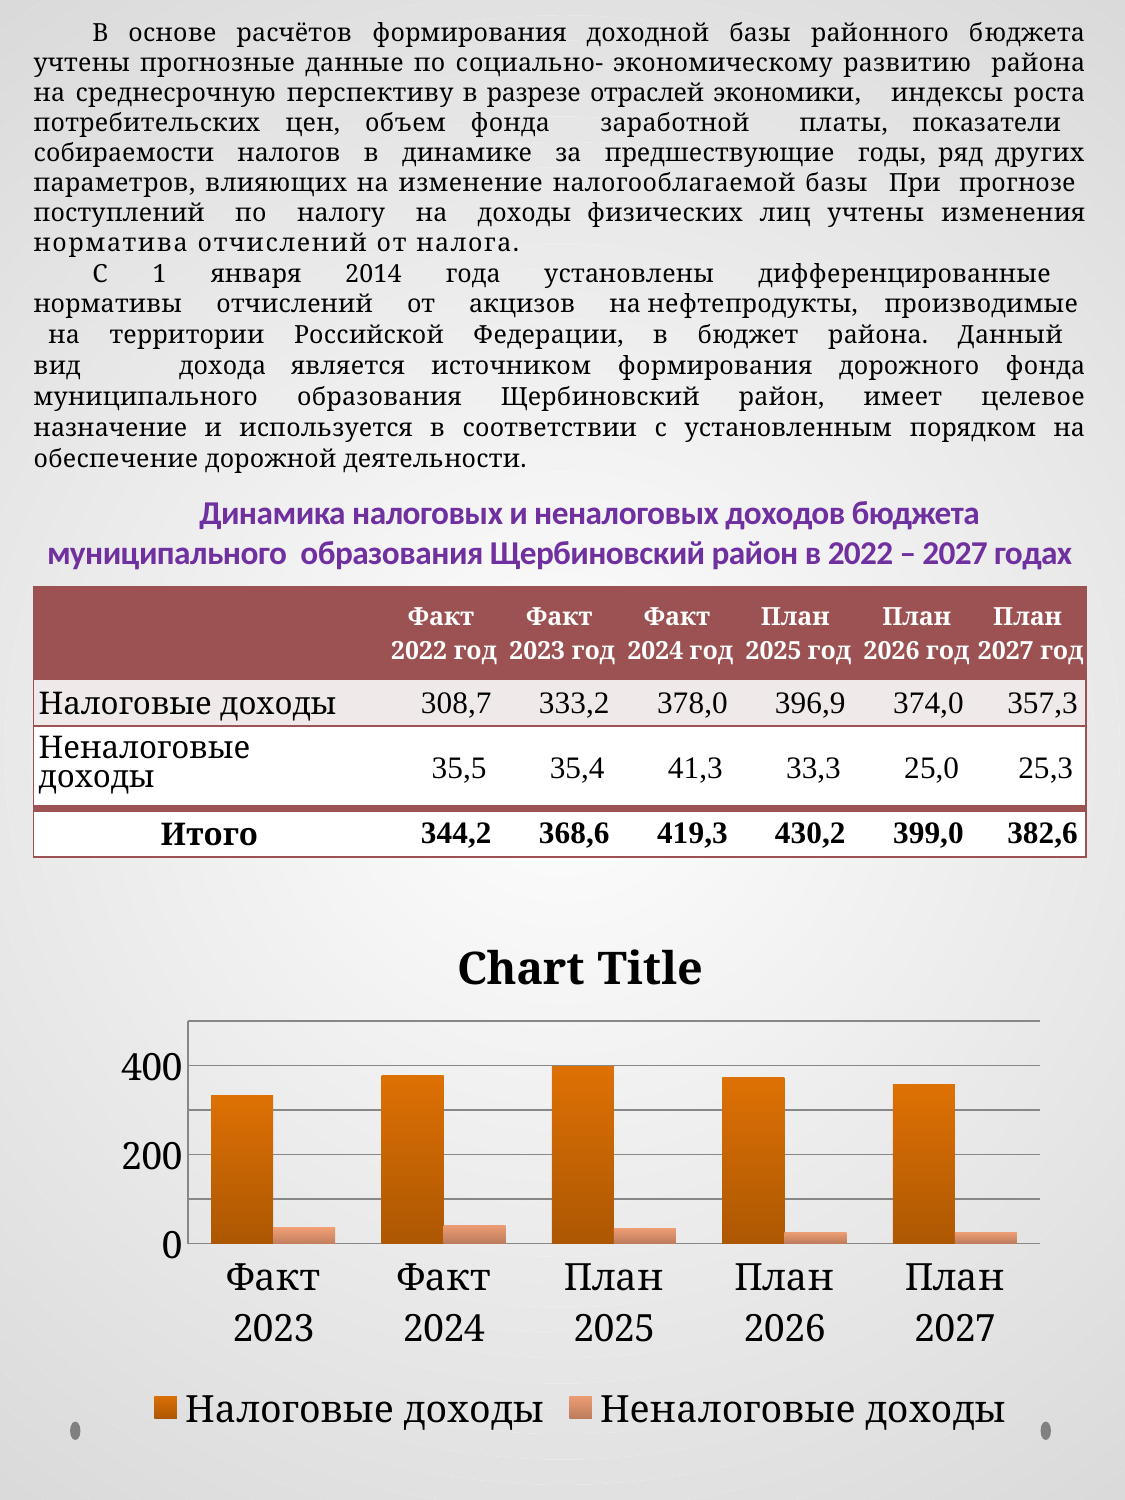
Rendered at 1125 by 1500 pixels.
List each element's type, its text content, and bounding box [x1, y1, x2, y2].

table_cell 35,5 [385, 727, 503, 805]
table_cell 35,4 [503, 727, 621, 805]
table_header Факт 2023 год [503, 588, 621, 678]
table_cell Итого [34, 812, 385, 856]
table_cell 344,2 [385, 812, 503, 856]
table_header План 2027 год [976, 588, 1085, 678]
table_header План 2025 год [740, 588, 858, 678]
table_cell 368,6 [503, 812, 621, 856]
chart [101, 903, 1060, 1442]
table_cell 357,3 [976, 680, 1085, 725]
table_cell 378,0 [621, 680, 740, 725]
table_cell 419,3 [621, 812, 740, 856]
table_header Факт 2024 год [621, 588, 740, 678]
table_cell 374,0 [858, 680, 976, 725]
table_header Факт 2022 год [385, 588, 503, 678]
table_cell 25,0 [858, 727, 976, 805]
table_header План 2026 год [858, 588, 976, 678]
table_cell 33,3 [740, 727, 858, 805]
table_header [34, 588, 385, 678]
table_cell 41,3 [621, 727, 740, 805]
table_cell 333,2 [503, 680, 621, 725]
table_cell 25,3 [976, 727, 1085, 805]
text_box В основе расчётов формирования доходной базы районного бюджета учтены прогнозные данные по социально- экономическому развитию района на среднесрочную перспективу в разрезе отраслей экономики, индексы роста потребительских цен, объем фонда заработной платы, показатели собираемости налогов в динамике за предшествующие годы, ряд других параметров, влияющих на изменение налогооблагаемой базы При прогнозе поступлений по налогу на доходы физических лиц учтены изменения норматива отчислений от налога. С 1 января 2014 года установлены дифференцированные нормативы отчислений от акцизов на нефтепродукты, производимые на территории Российской Федерации, в бюджет района. Данный вид дохода является источником формирования дорожного фонда муниципального образования Щербиновский район, имеет целевое назначение и используется в соответствии с установленным порядком на обеспечение дорожной деятельности. Динамика налоговых и неналоговых доходов бюджета муниципального образования Щербиновский район в 2022 – 2027 годах (млн.руб.) [33, 16, 1087, 586]
table_cell 308,7 [385, 680, 503, 725]
table_cell 430,2 [740, 812, 858, 856]
table_cell 382,6 [976, 812, 1085, 856]
table_cell 399,0 [858, 812, 976, 856]
table_cell Неналоговые доходы [34, 727, 385, 805]
table_cell Налоговые доходы [34, 680, 385, 725]
table_cell 396,9 [740, 680, 858, 725]
